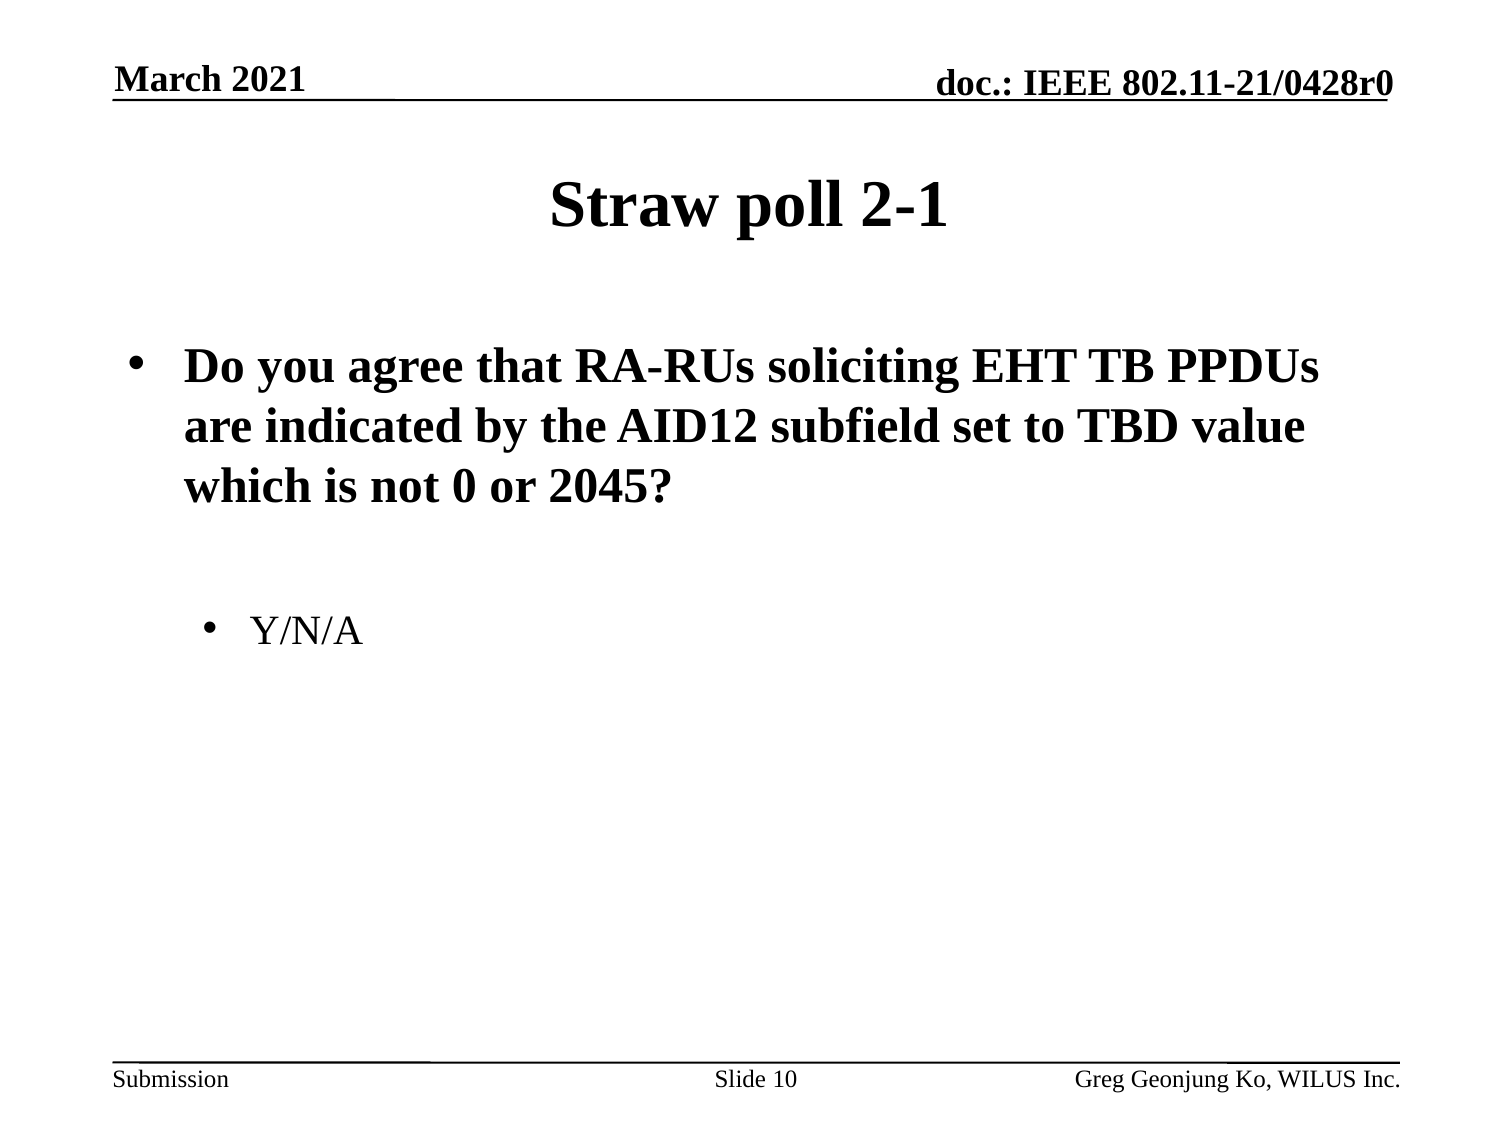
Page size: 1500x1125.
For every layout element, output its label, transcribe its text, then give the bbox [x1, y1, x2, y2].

list Do you agree that RA-RUs soliciting EHT TB PPDUs are indicated by the AID12 subfield set to TBD value which is not 0 or 2045? Y/N/A [112, 324, 1388, 1000]
title Straw poll 2-1 [112, 112, 1388, 288]
footer Greg Geonjung Ko, WILUS Inc. [878, 1061, 1402, 1093]
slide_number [114, 54, 423, 100]
slide_number Slide 10 [712, 1061, 800, 1123]
